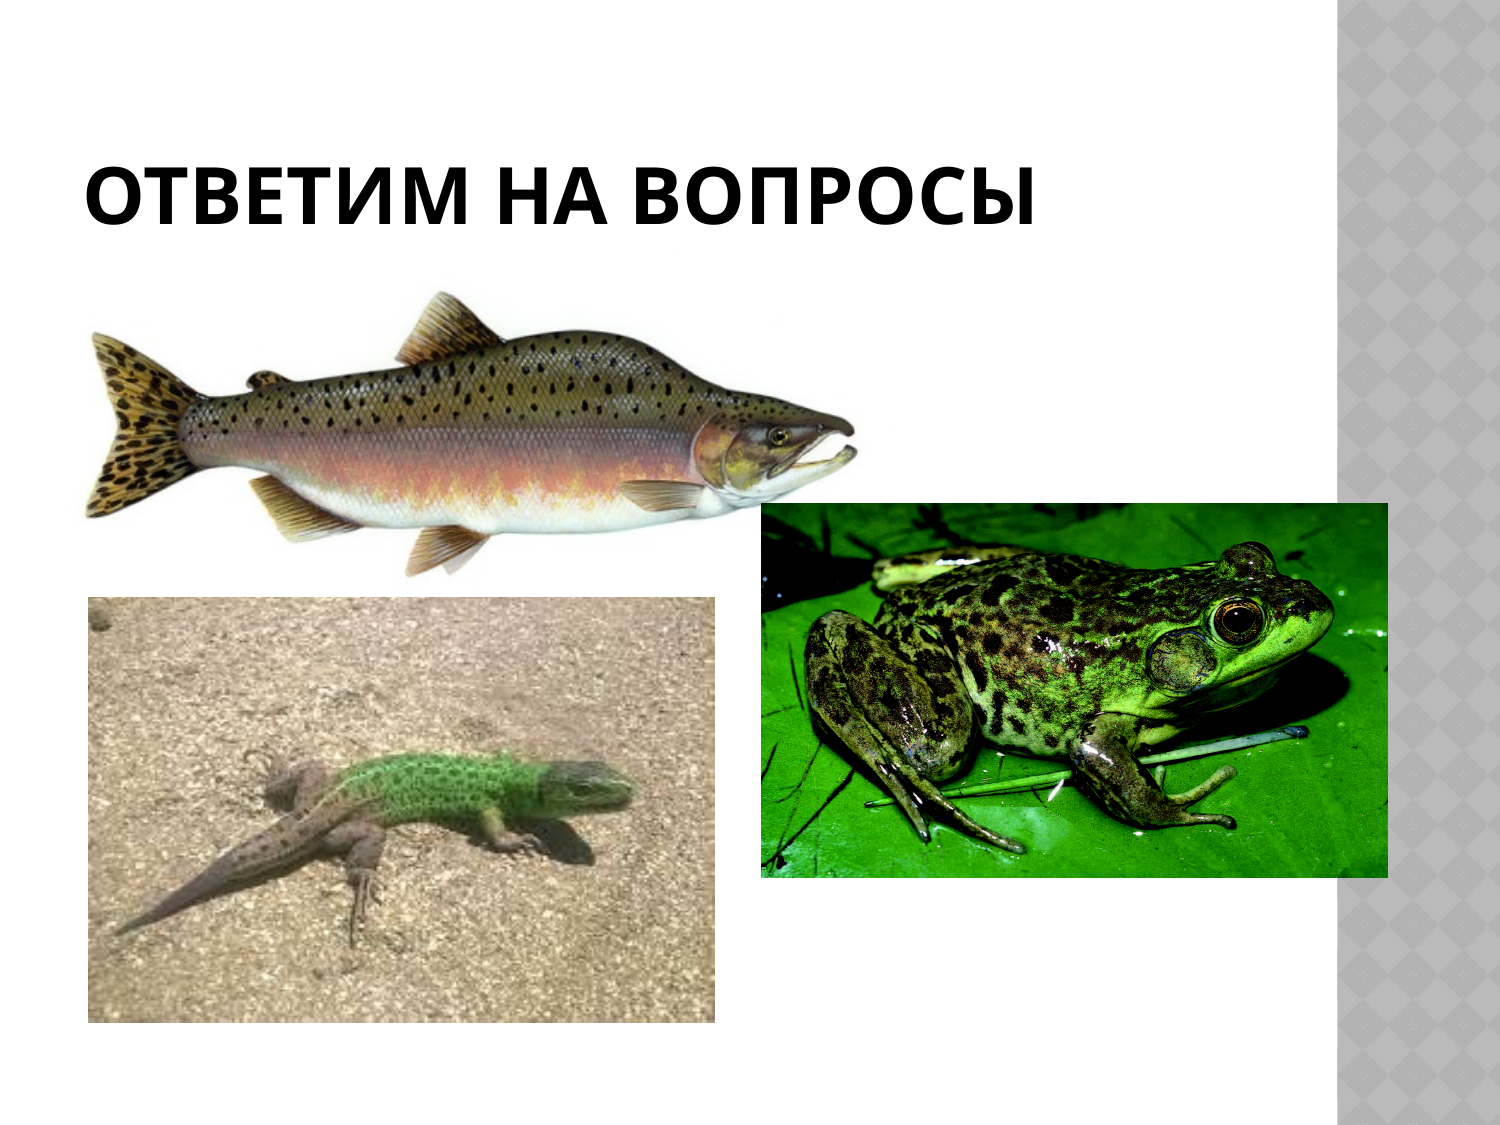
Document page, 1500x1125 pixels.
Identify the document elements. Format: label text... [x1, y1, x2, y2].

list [40, 243, 904, 635]
title Ответим на вопросы [75, 52, 1263, 240]
picture [761, 502, 1389, 878]
picture [88, 597, 715, 1023]
